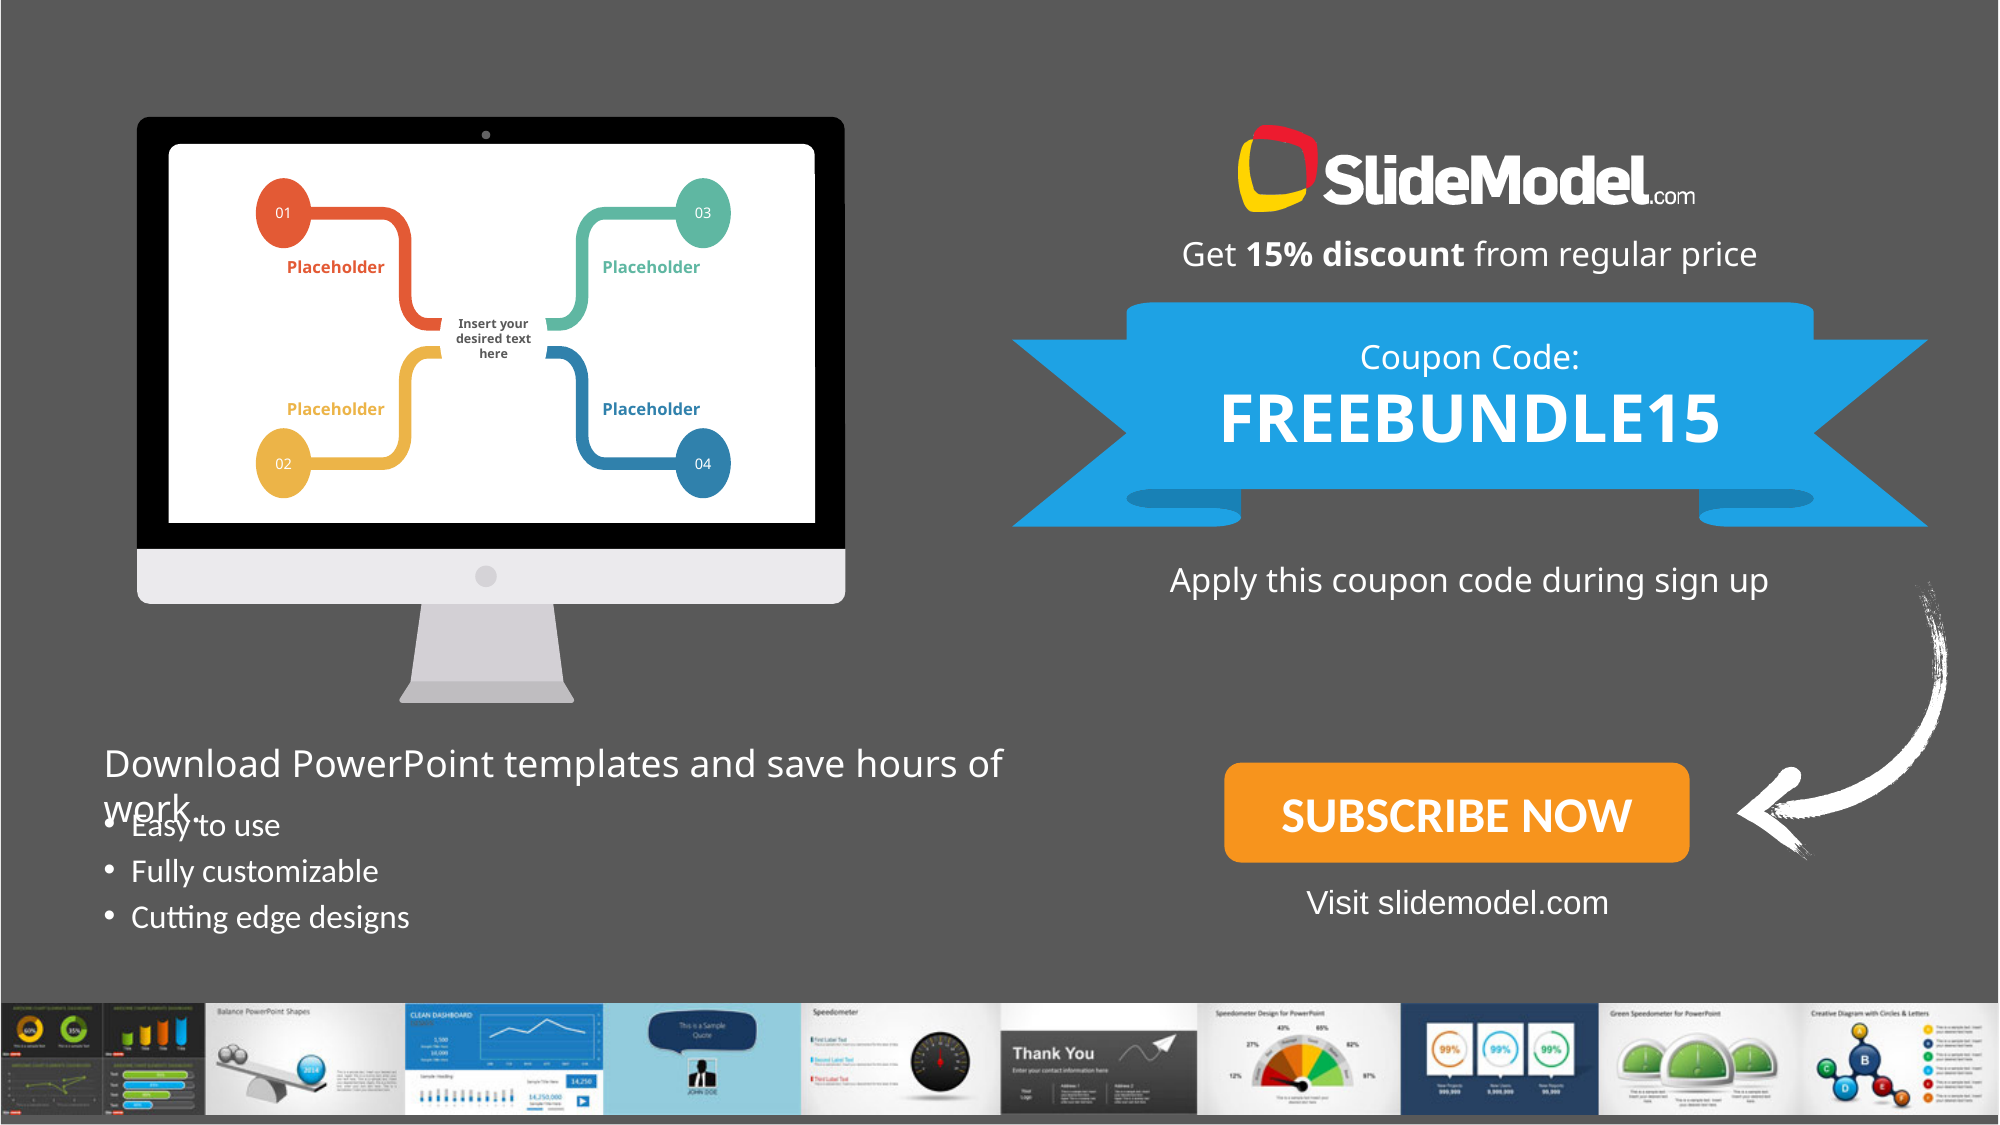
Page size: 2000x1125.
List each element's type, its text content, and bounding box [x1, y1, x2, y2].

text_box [136, 116, 846, 704]
text_box Get 15% discount from regular price [1058, 225, 1882, 280]
text_box Visit slidemodel.com [1248, 875, 1668, 927]
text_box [212, 178, 776, 499]
text_box Download PowerPoint templates and save hours of work. [88, 732, 1059, 838]
text_box Coupon Code: FREEBUNDLE15 [1173, 328, 1768, 464]
text_box Apply this coupon code during sign up [1129, 551, 1811, 607]
text_box [1012, 302, 1929, 527]
text_box [1736, 594, 1949, 861]
text_box Easy to use Fully customizable Cutting edge designs [88, 838, 863, 943]
text_box [0, 0, 1999, 1125]
text_box SUBSCRIBE NOW [1223, 761, 1691, 864]
picture [1, 1003, 1999, 1115]
text_box [1929, 587, 1937, 601]
picture [1237, 125, 1695, 212]
